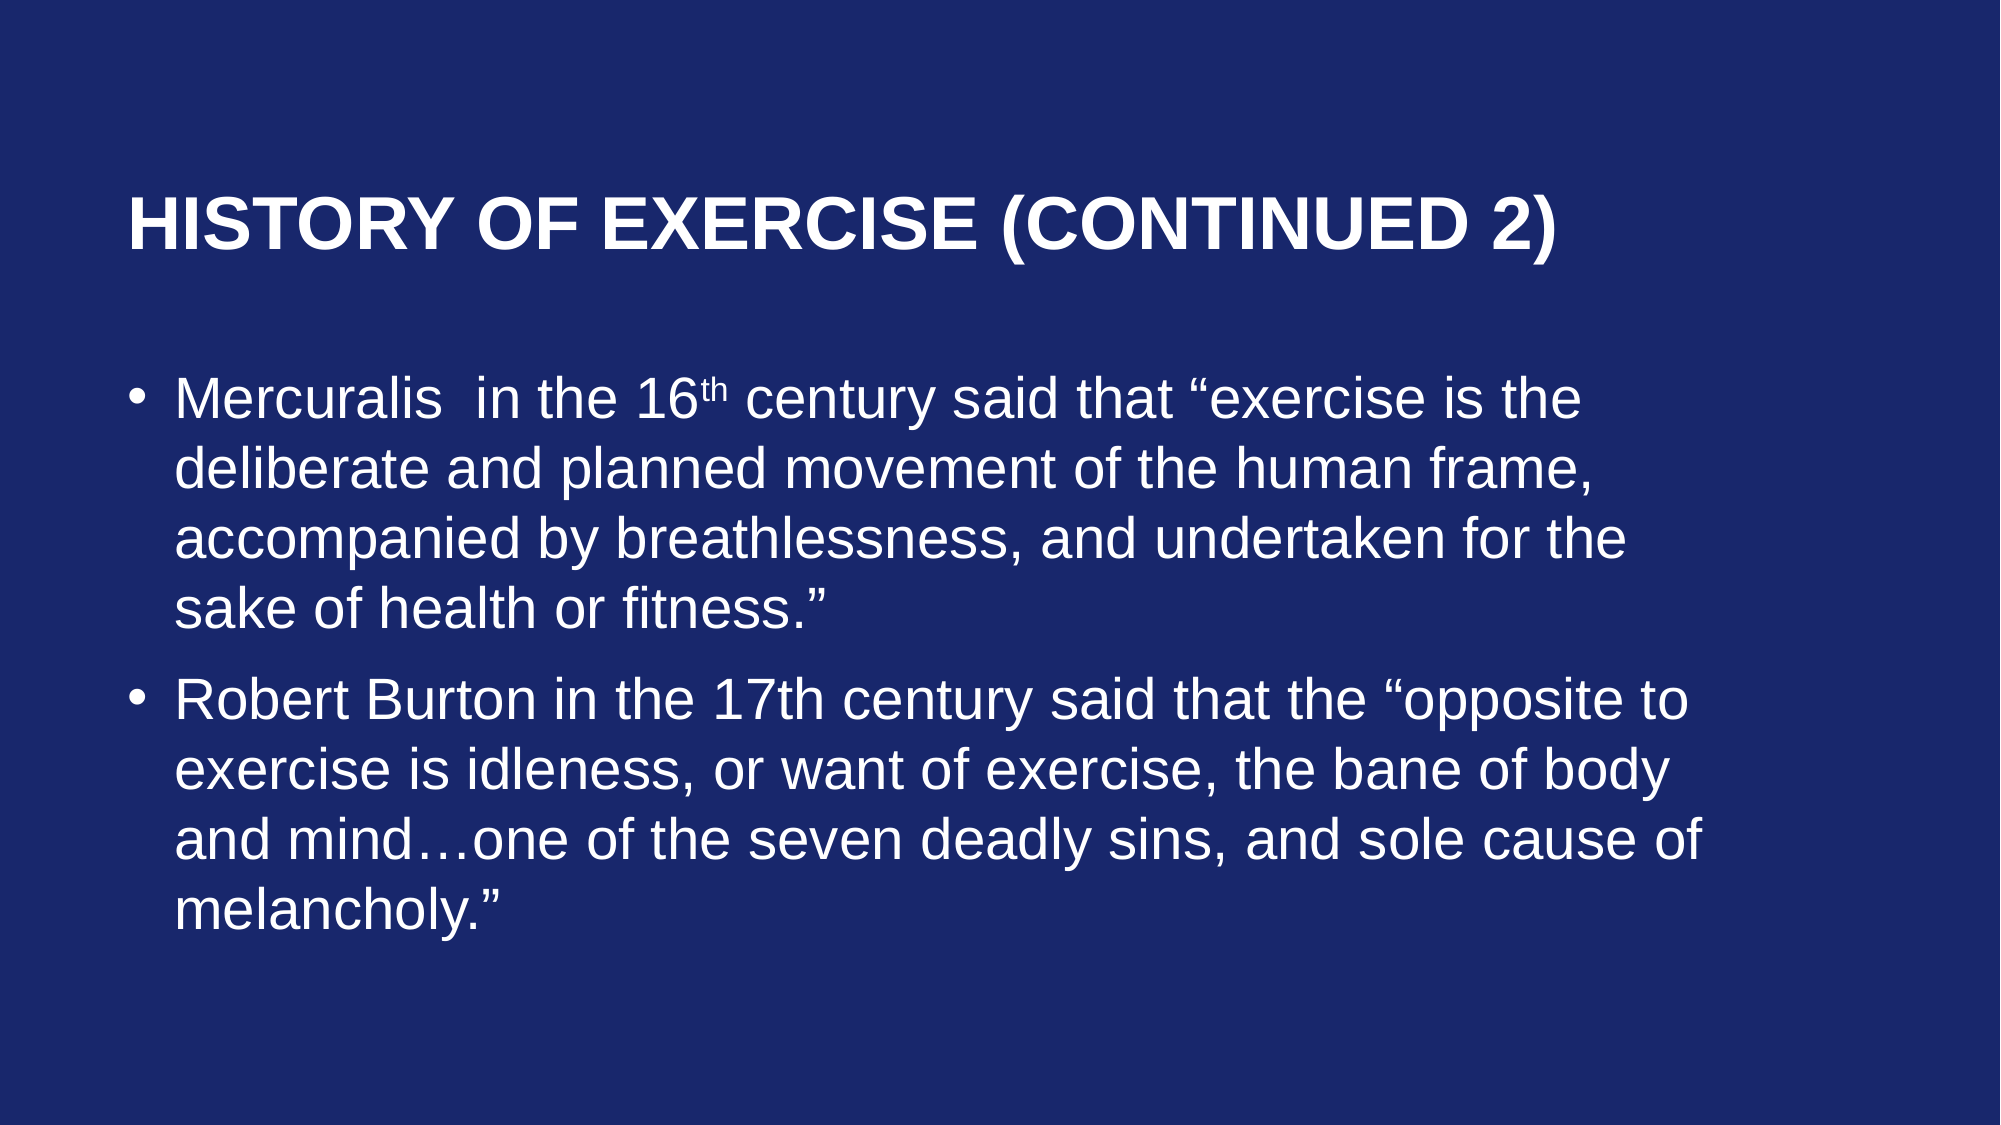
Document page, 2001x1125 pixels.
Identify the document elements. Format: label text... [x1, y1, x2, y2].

title History of exercise (Continued 2) [112, 99, 1775, 339]
list Mercuralis in the 16th century said that “exercise is the deliberate and planned movement of the human frame, accompanied by breathlessness, and undertaken for the sake of health or fitness.” Robert Burton in the 17th century said that the “opposite to exercise is idleness, or want of exercise, the bane of body and mind…one of the seven deadly sins, and sole cause of melancholy.” [112, 351, 1775, 950]
